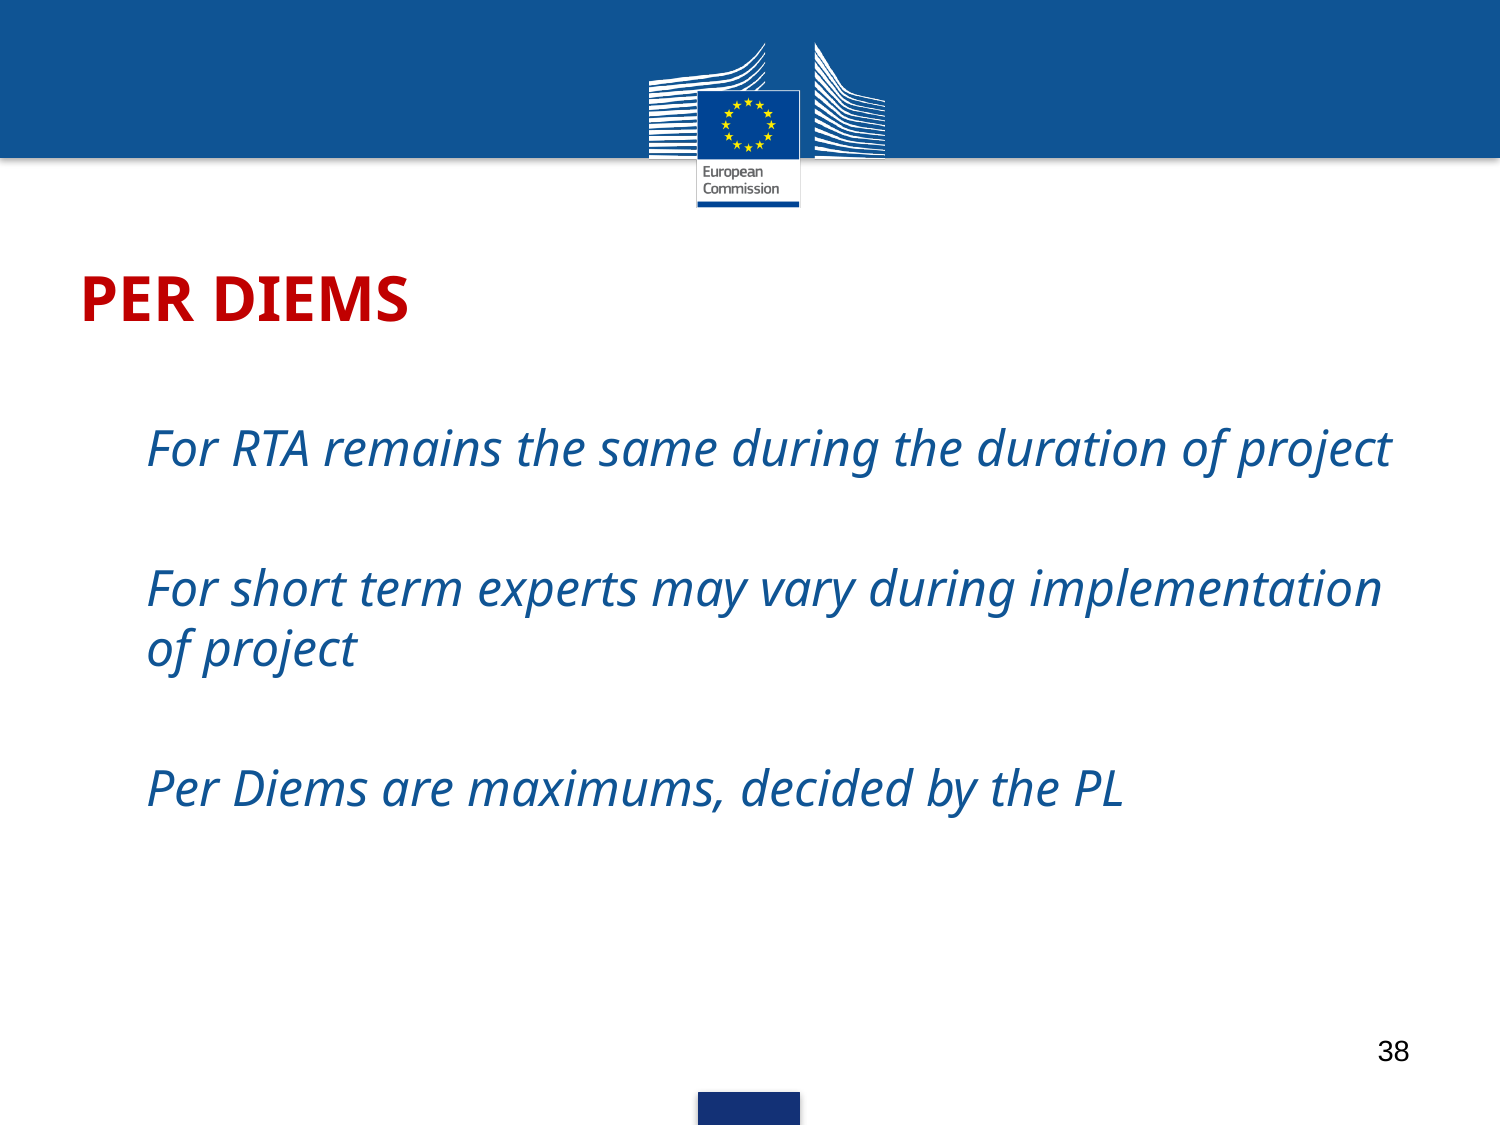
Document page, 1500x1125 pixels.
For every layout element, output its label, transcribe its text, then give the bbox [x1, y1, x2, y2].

picture [649, 42, 885, 208]
list For RTA remains the same during the duration of project For short term experts may vary during implementation of project Per Diems are maximums, decided by the PL [75, 408, 1425, 988]
title PER DIEMS [64, 219, 1415, 374]
slide_number 38 [1074, 1024, 1425, 1103]
